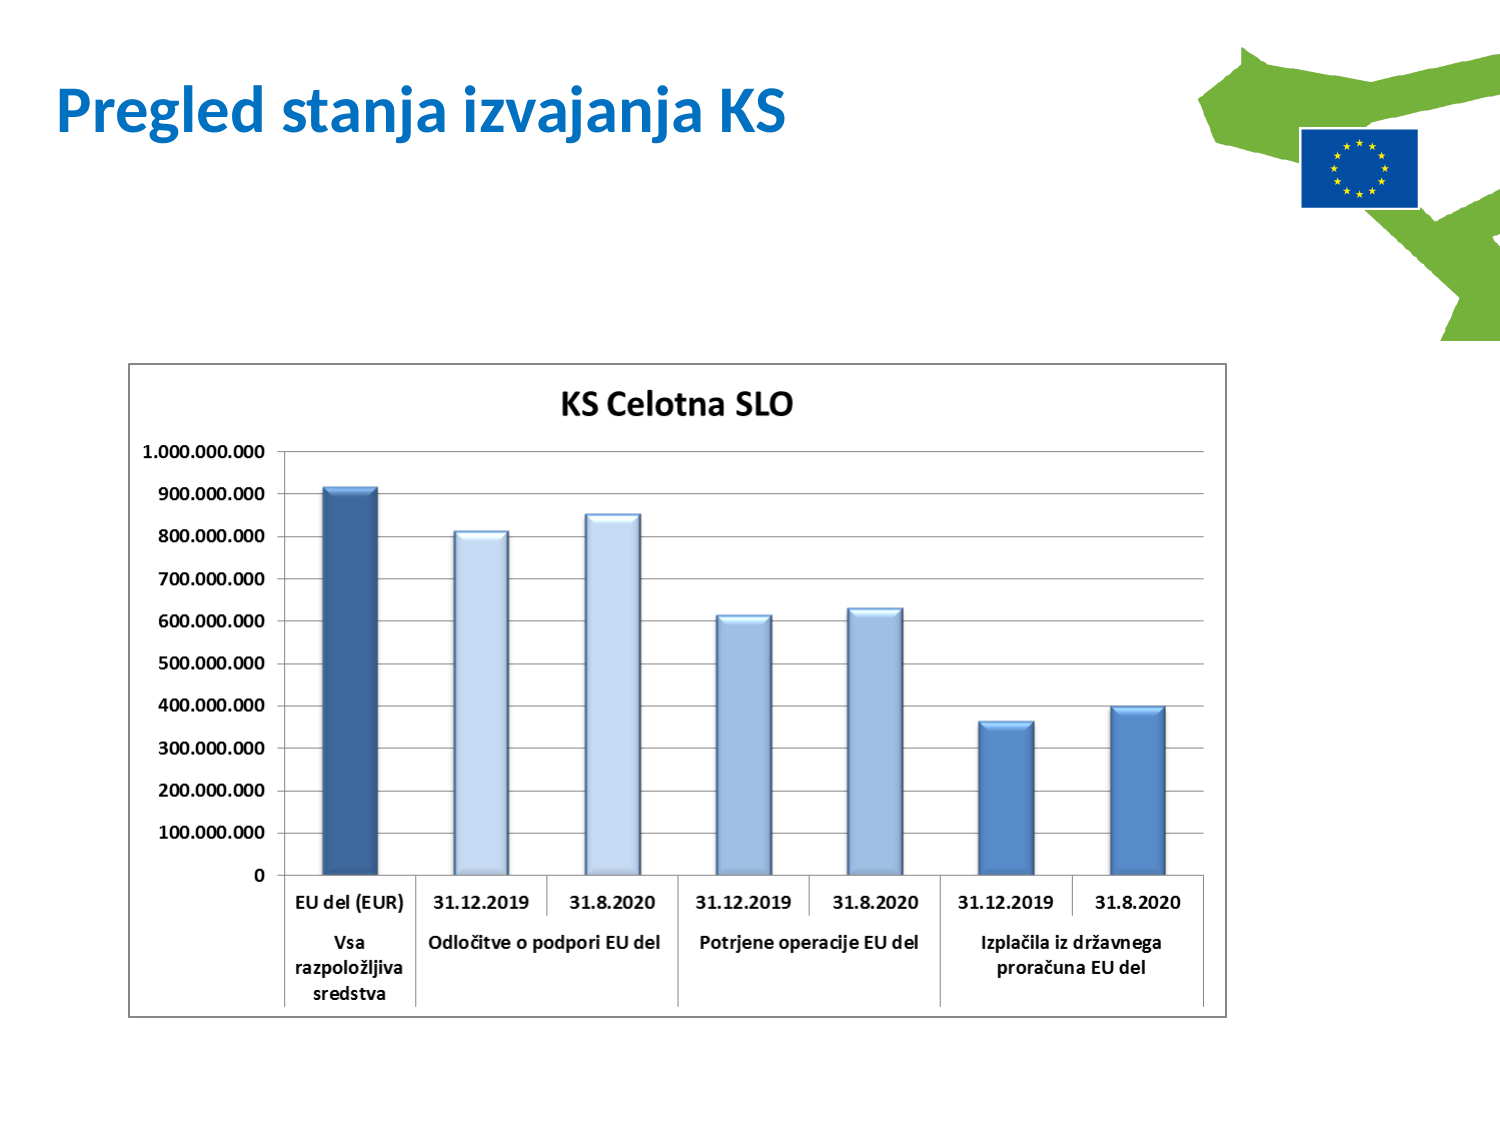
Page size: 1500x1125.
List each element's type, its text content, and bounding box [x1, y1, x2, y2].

text_box Pregled stanja izvajanja KS [41, 58, 1150, 153]
picture [128, 6, 1500, 1018]
